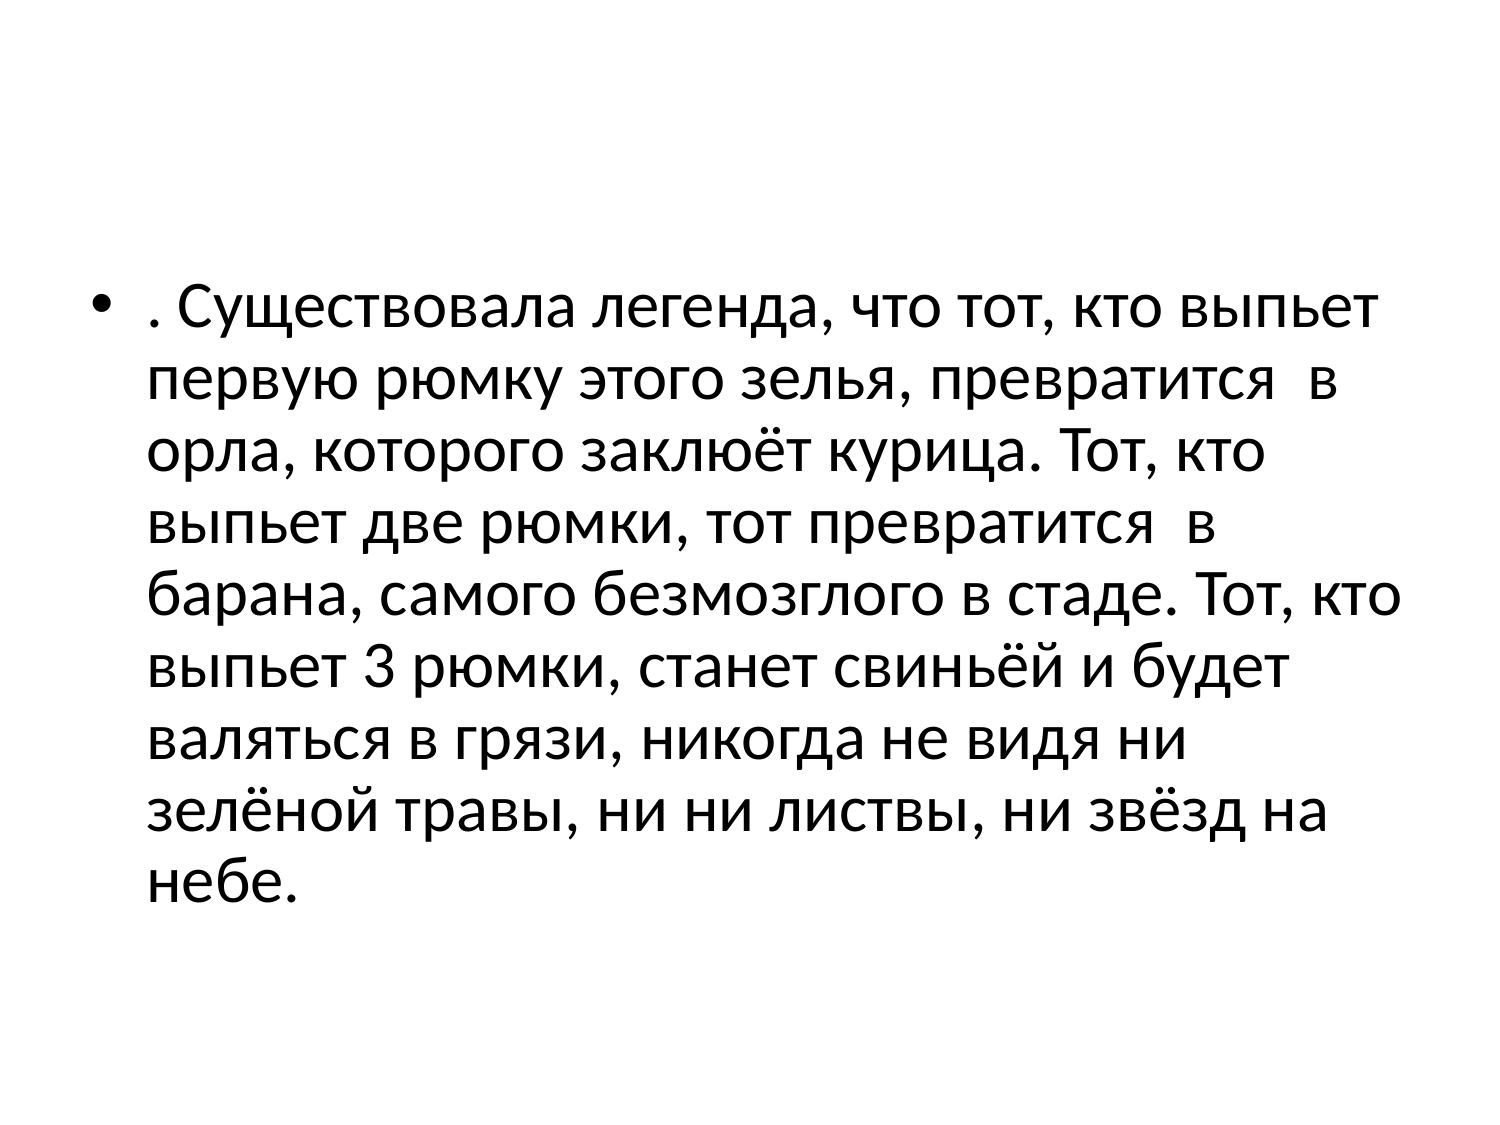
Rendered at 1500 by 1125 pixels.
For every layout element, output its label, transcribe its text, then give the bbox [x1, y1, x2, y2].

list . Существовала легенда, что тот, кто выпьет первую рюмку этого зелья, превратится в орла, которого заклюёт курица. Тот, кто выпьет две рюмки, тот превратится в барана, самого безмозглого в стаде. Тот, кто выпьет 3 рюмки, станет свиньёй и будет валяться в грязи, никогда не видя ни зелёной травы, ни ни листвы, ни звёзд на небе. [75, 262, 1425, 1005]
